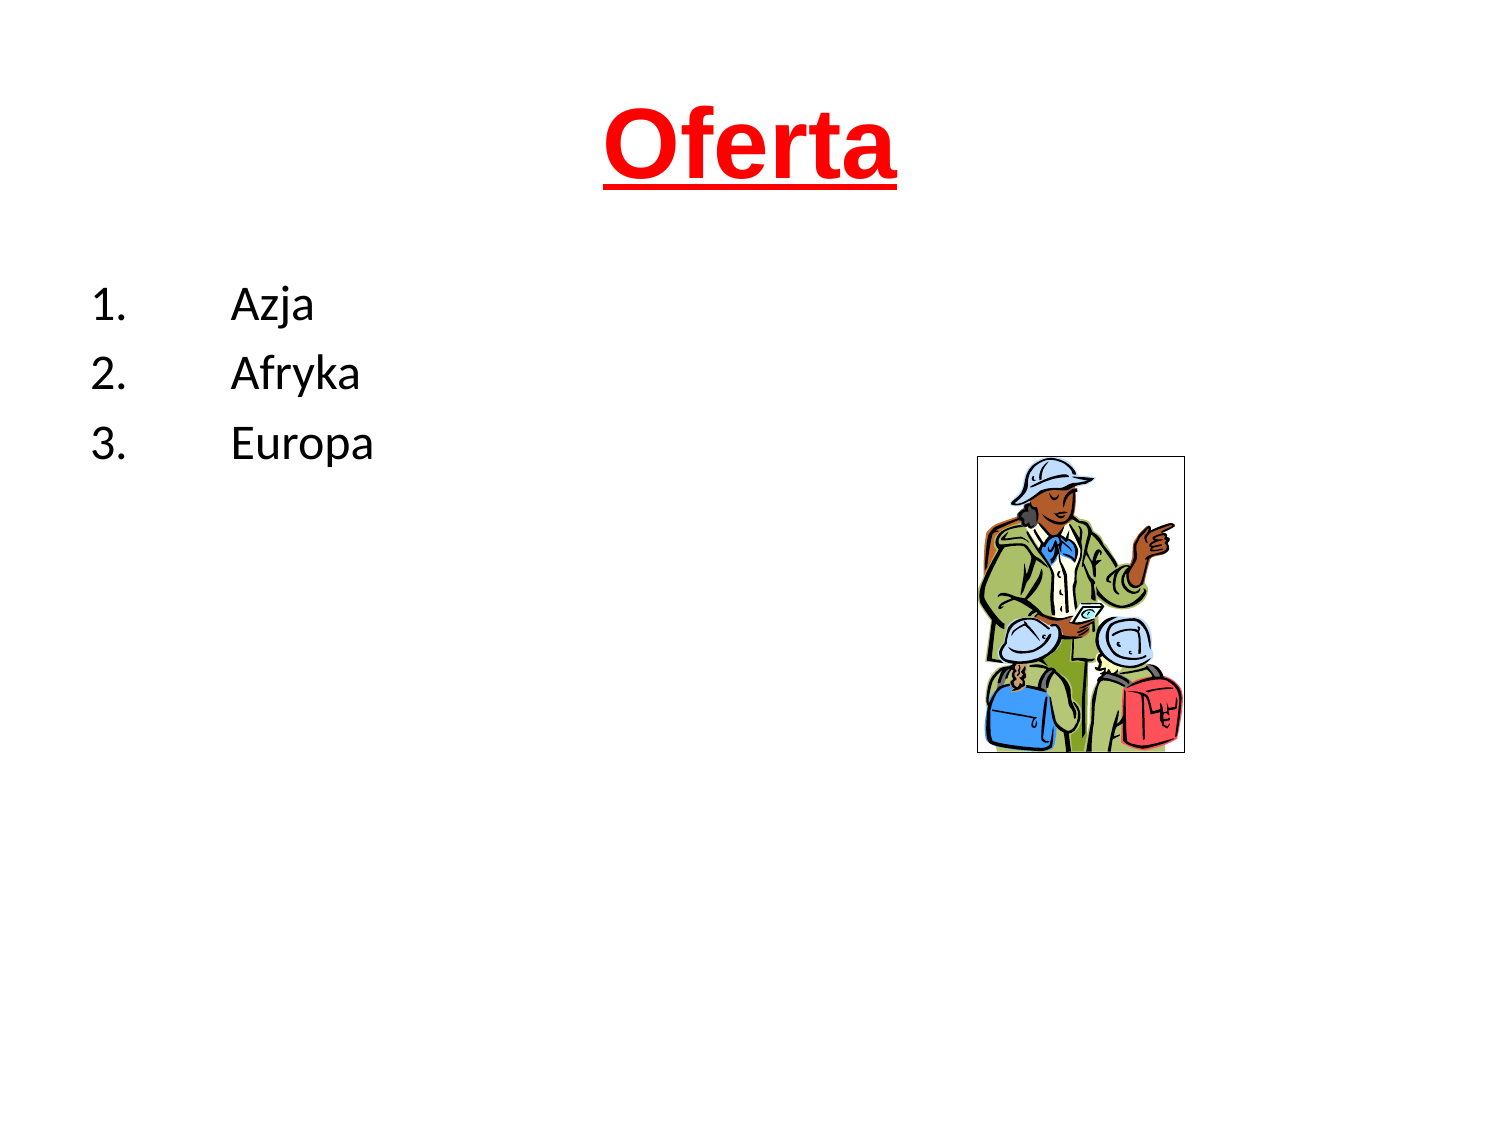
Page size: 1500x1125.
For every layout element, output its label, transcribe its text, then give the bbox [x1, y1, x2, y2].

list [977, 456, 1185, 752]
list Azja Afryka Europa [75, 262, 738, 1005]
title Oferta [75, 45, 1425, 233]
